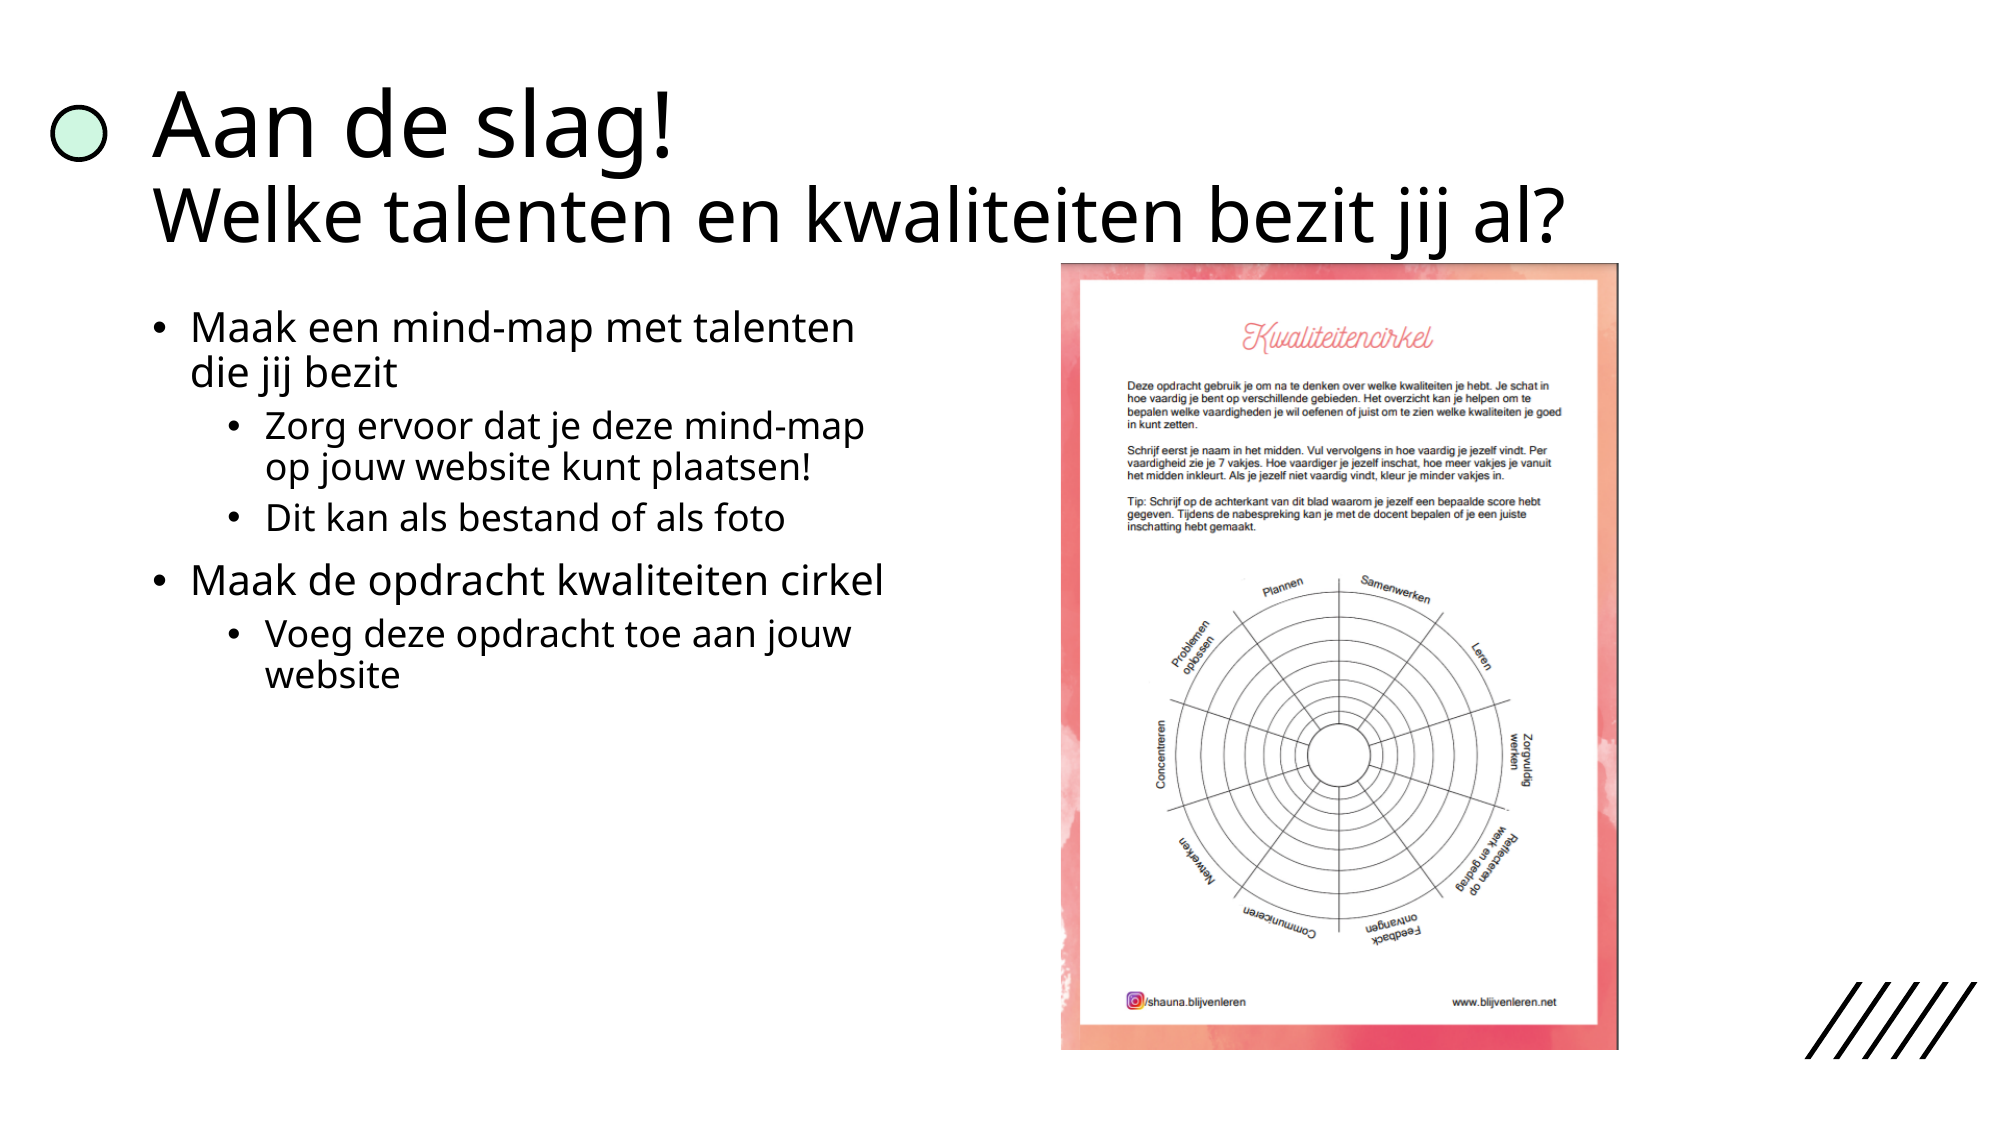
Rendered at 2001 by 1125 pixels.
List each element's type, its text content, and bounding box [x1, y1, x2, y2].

picture [1060, 263, 1619, 1050]
list Maak een mind-map met talenten die jij bezit Zorg ervoor dat je deze mind-map op jouw website kunt plaatsen! Dit kan als bestand of als foto Maak de opdracht kwaliteiten cirkel Voeg deze opdracht toe aan jouw website [137, 299, 914, 1014]
title Aan de slag! Welke talenten en kwaliteiten bezit jij al? [137, 59, 1863, 278]
